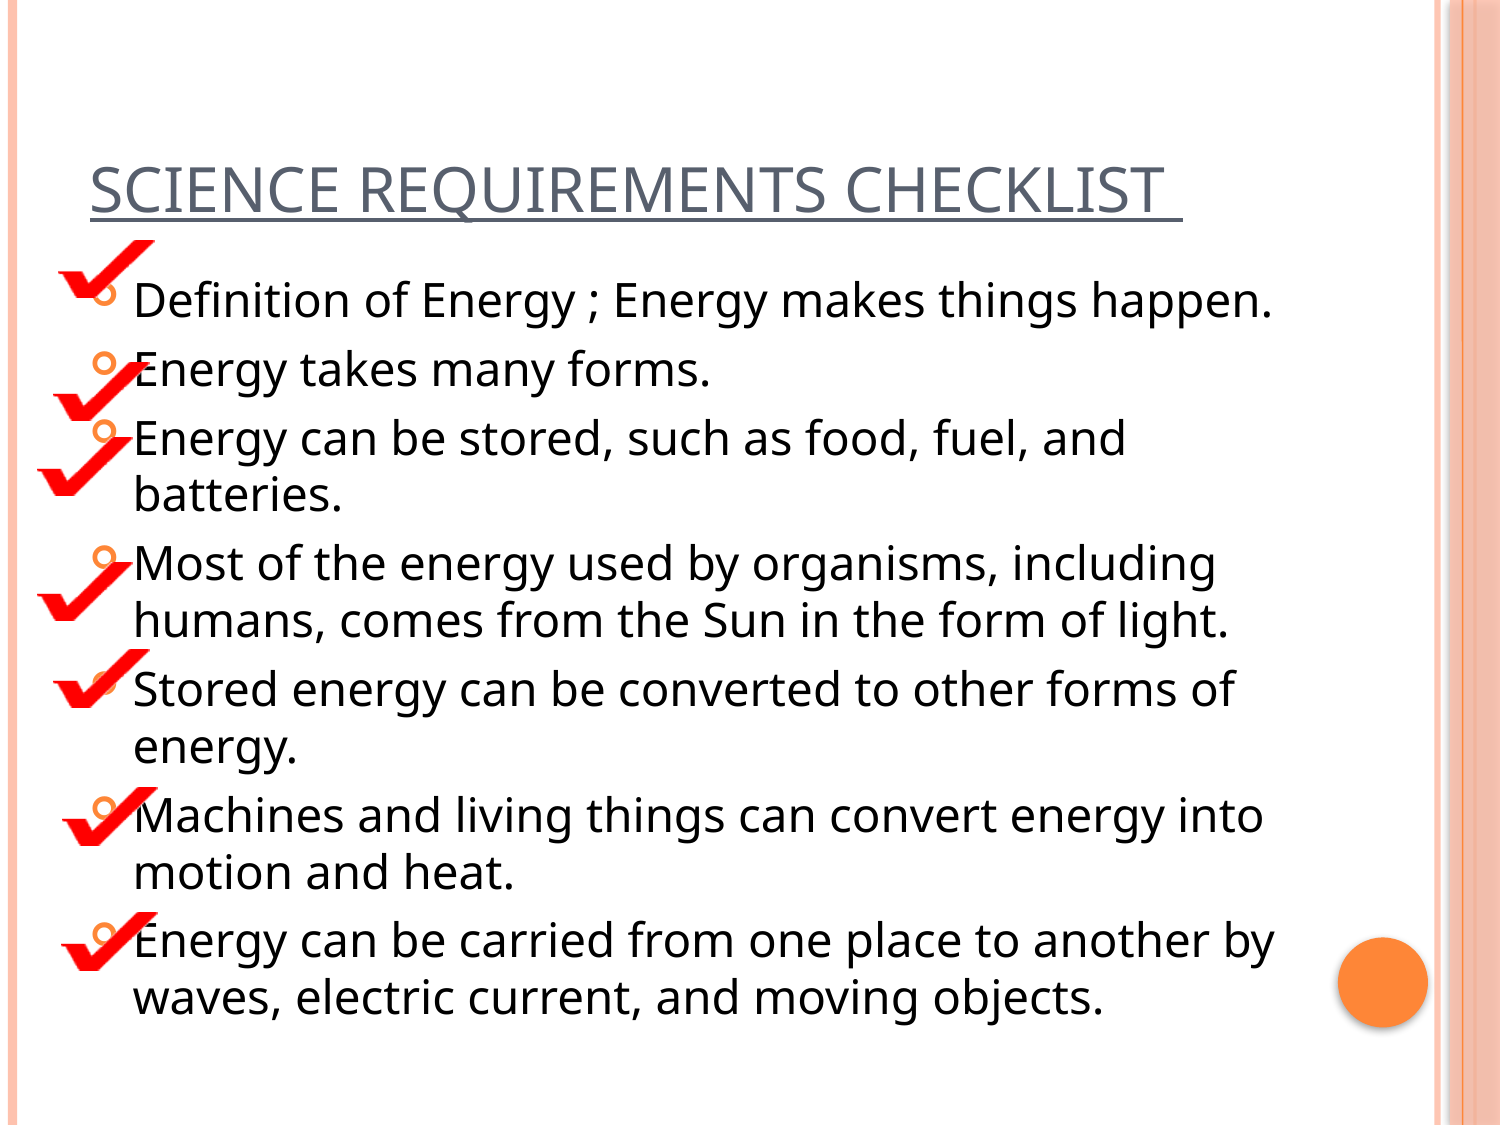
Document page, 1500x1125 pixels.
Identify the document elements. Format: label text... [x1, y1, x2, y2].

title Science Requirements Checklist [75, 45, 1300, 233]
picture [58, 239, 155, 299]
picture [61, 911, 158, 971]
picture [53, 649, 150, 709]
list Definition of Energy ; Energy makes things happen. Energy takes many forms. Energy can be stored, such as food, fuel, and batteries. Most of the energy used by organisms, including humans, comes from the Sun in the form of light. Stored energy can be converted to other forms of energy. Machines and living things can convert energy into motion and heat. Energy can be carried from one place to another by waves, electric current, and moving objects. [75, 262, 1300, 1062]
picture [36, 561, 134, 621]
picture [36, 436, 134, 496]
picture [53, 361, 150, 421]
picture [61, 786, 159, 846]
